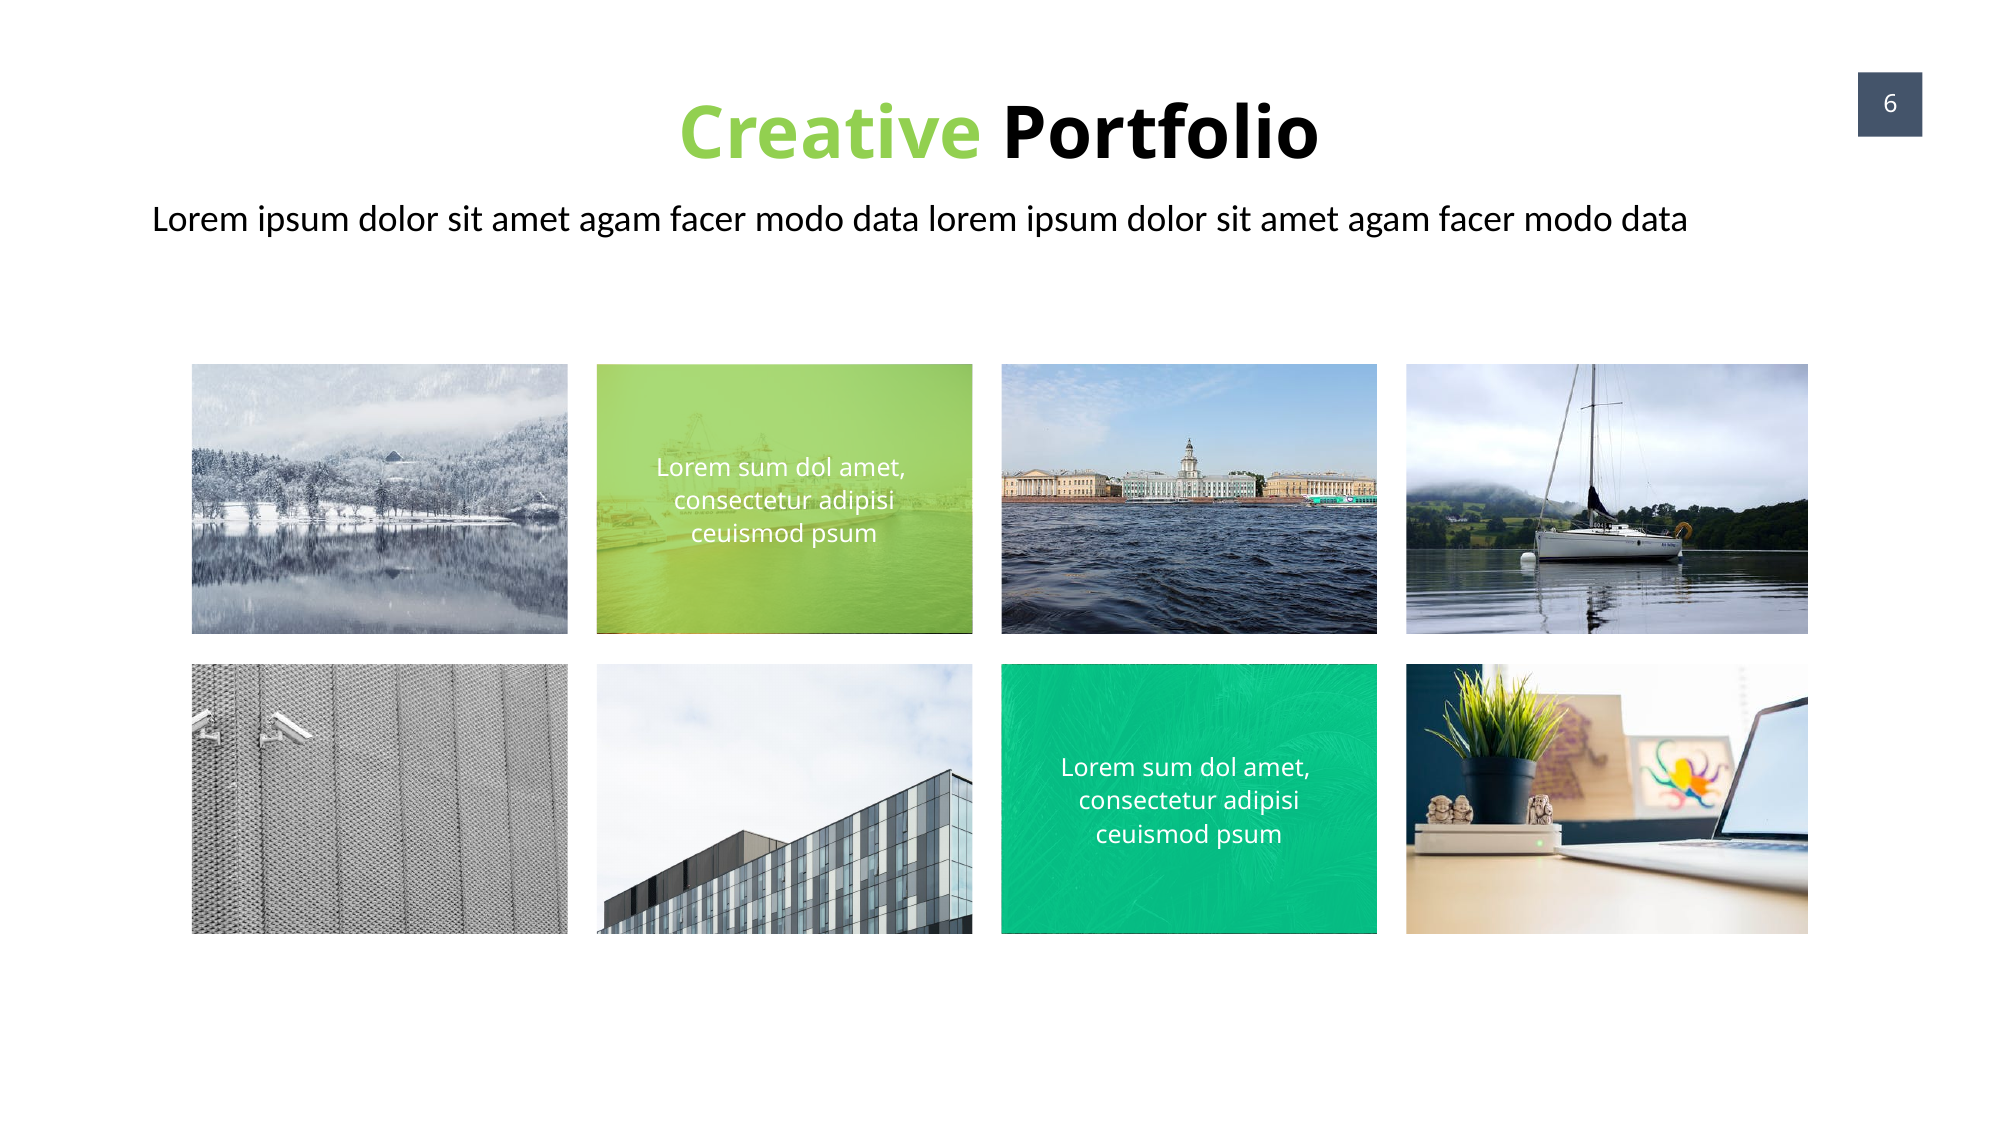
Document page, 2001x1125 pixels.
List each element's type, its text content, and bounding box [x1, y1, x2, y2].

picture [191, 364, 568, 634]
picture [596, 664, 973, 934]
picture [1001, 364, 1378, 634]
picture [1406, 813, 1414, 824]
picture [1001, 664, 1378, 934]
subtitle Lorem ipsum dolor sit amet agam facer modo data lorem ipsum dolor sit amet agam facer modo data [137, 186, 1863, 227]
slide_number 6 [1863, 78, 1927, 130]
picture [1406, 364, 1809, 634]
title Creative Portfolio [137, 78, 1863, 186]
picture [191, 664, 568, 934]
picture [1406, 664, 1809, 934]
picture [596, 364, 973, 634]
